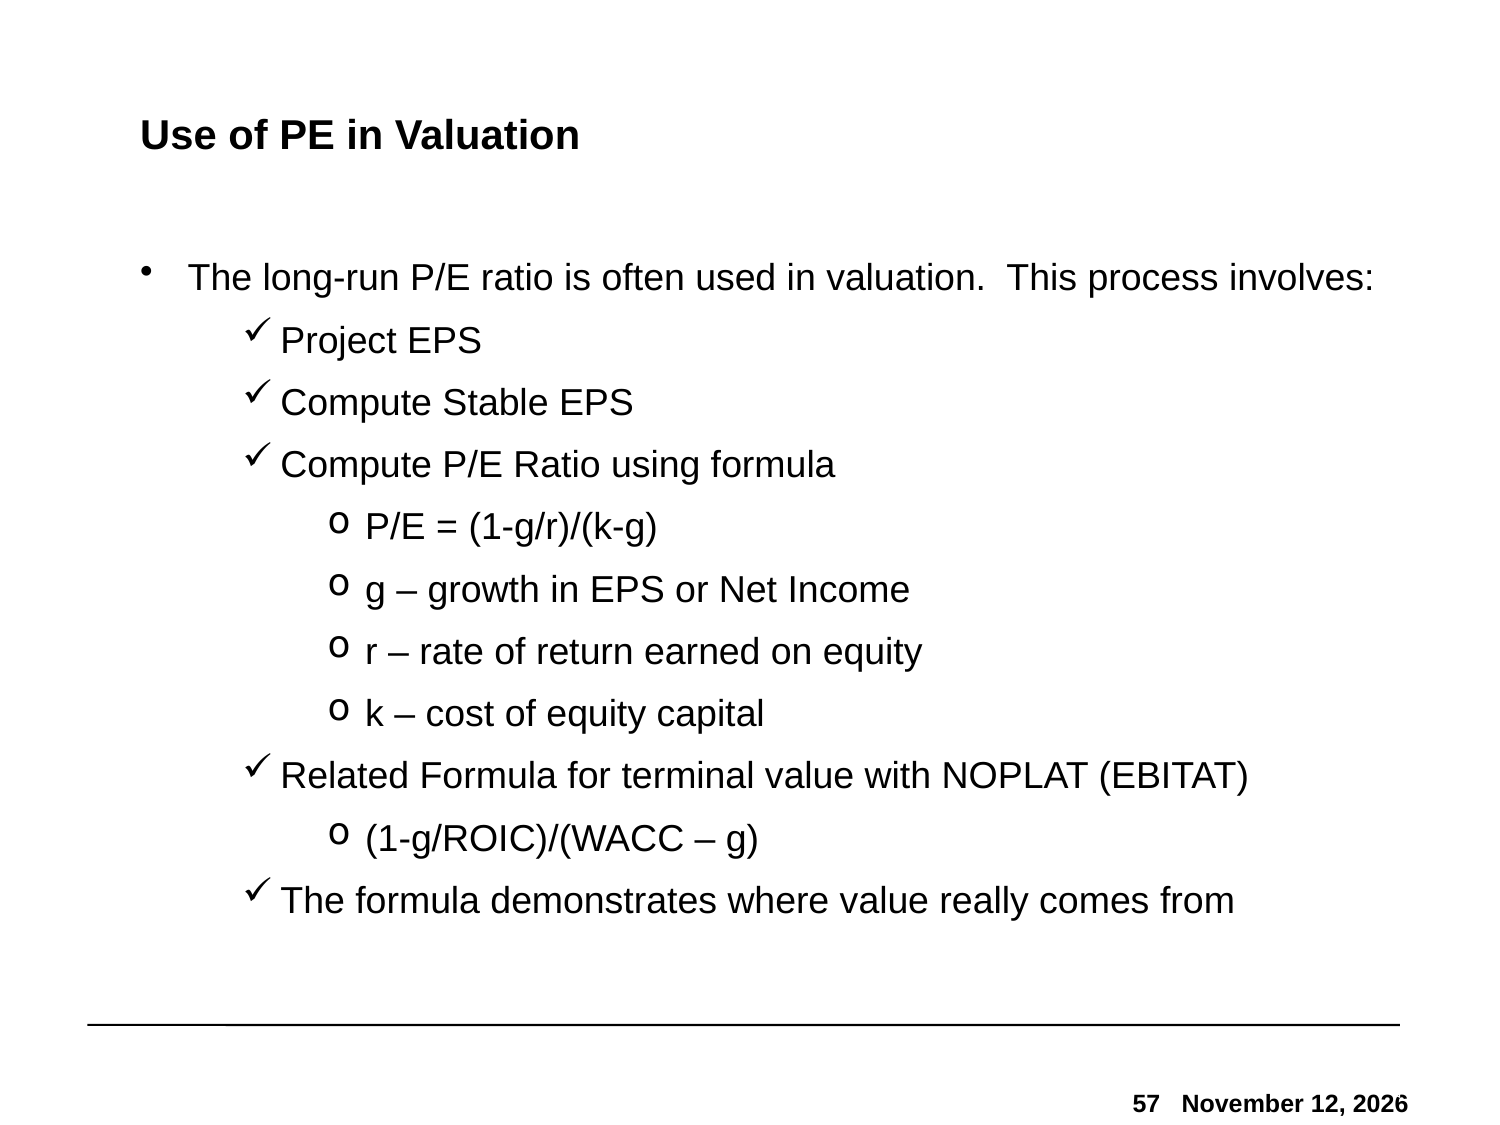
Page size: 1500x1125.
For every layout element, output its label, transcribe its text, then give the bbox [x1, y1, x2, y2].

title Use of PE in Valuation [124, 99, 1401, 226]
list The long-run P/E ratio is often used in valuation. This process involves: Project EPS Compute Stable EPS Compute P/E Ratio using formula P/E = (1-g/r)/(k-g) g – growth in EPS or Net Income r – rate of return earned on equity k – cost of equity capital Related Formula for terminal value with NOPLAT (EBITAT) (1-g/ROIC)/(WACC – g) The formula demonstrates where value really comes from [124, 249, 1426, 1013]
